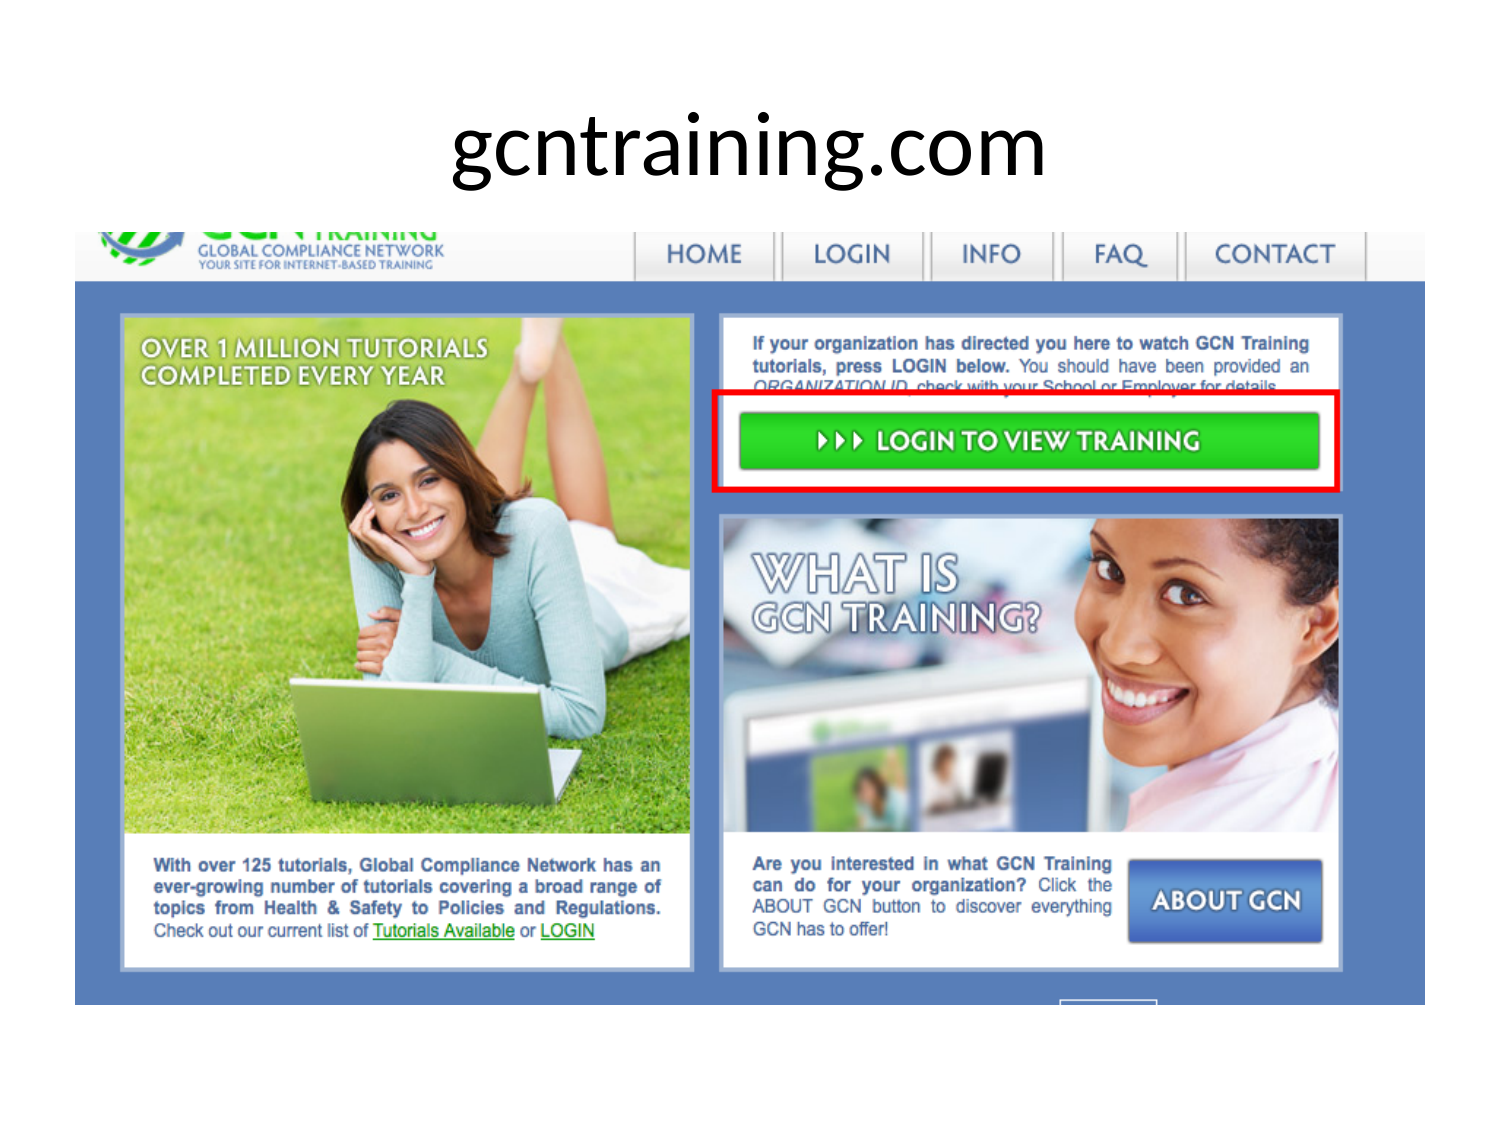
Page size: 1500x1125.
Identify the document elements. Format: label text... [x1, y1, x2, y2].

title gcntraining.com [75, 45, 1425, 231]
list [74, 232, 1426, 1006]
